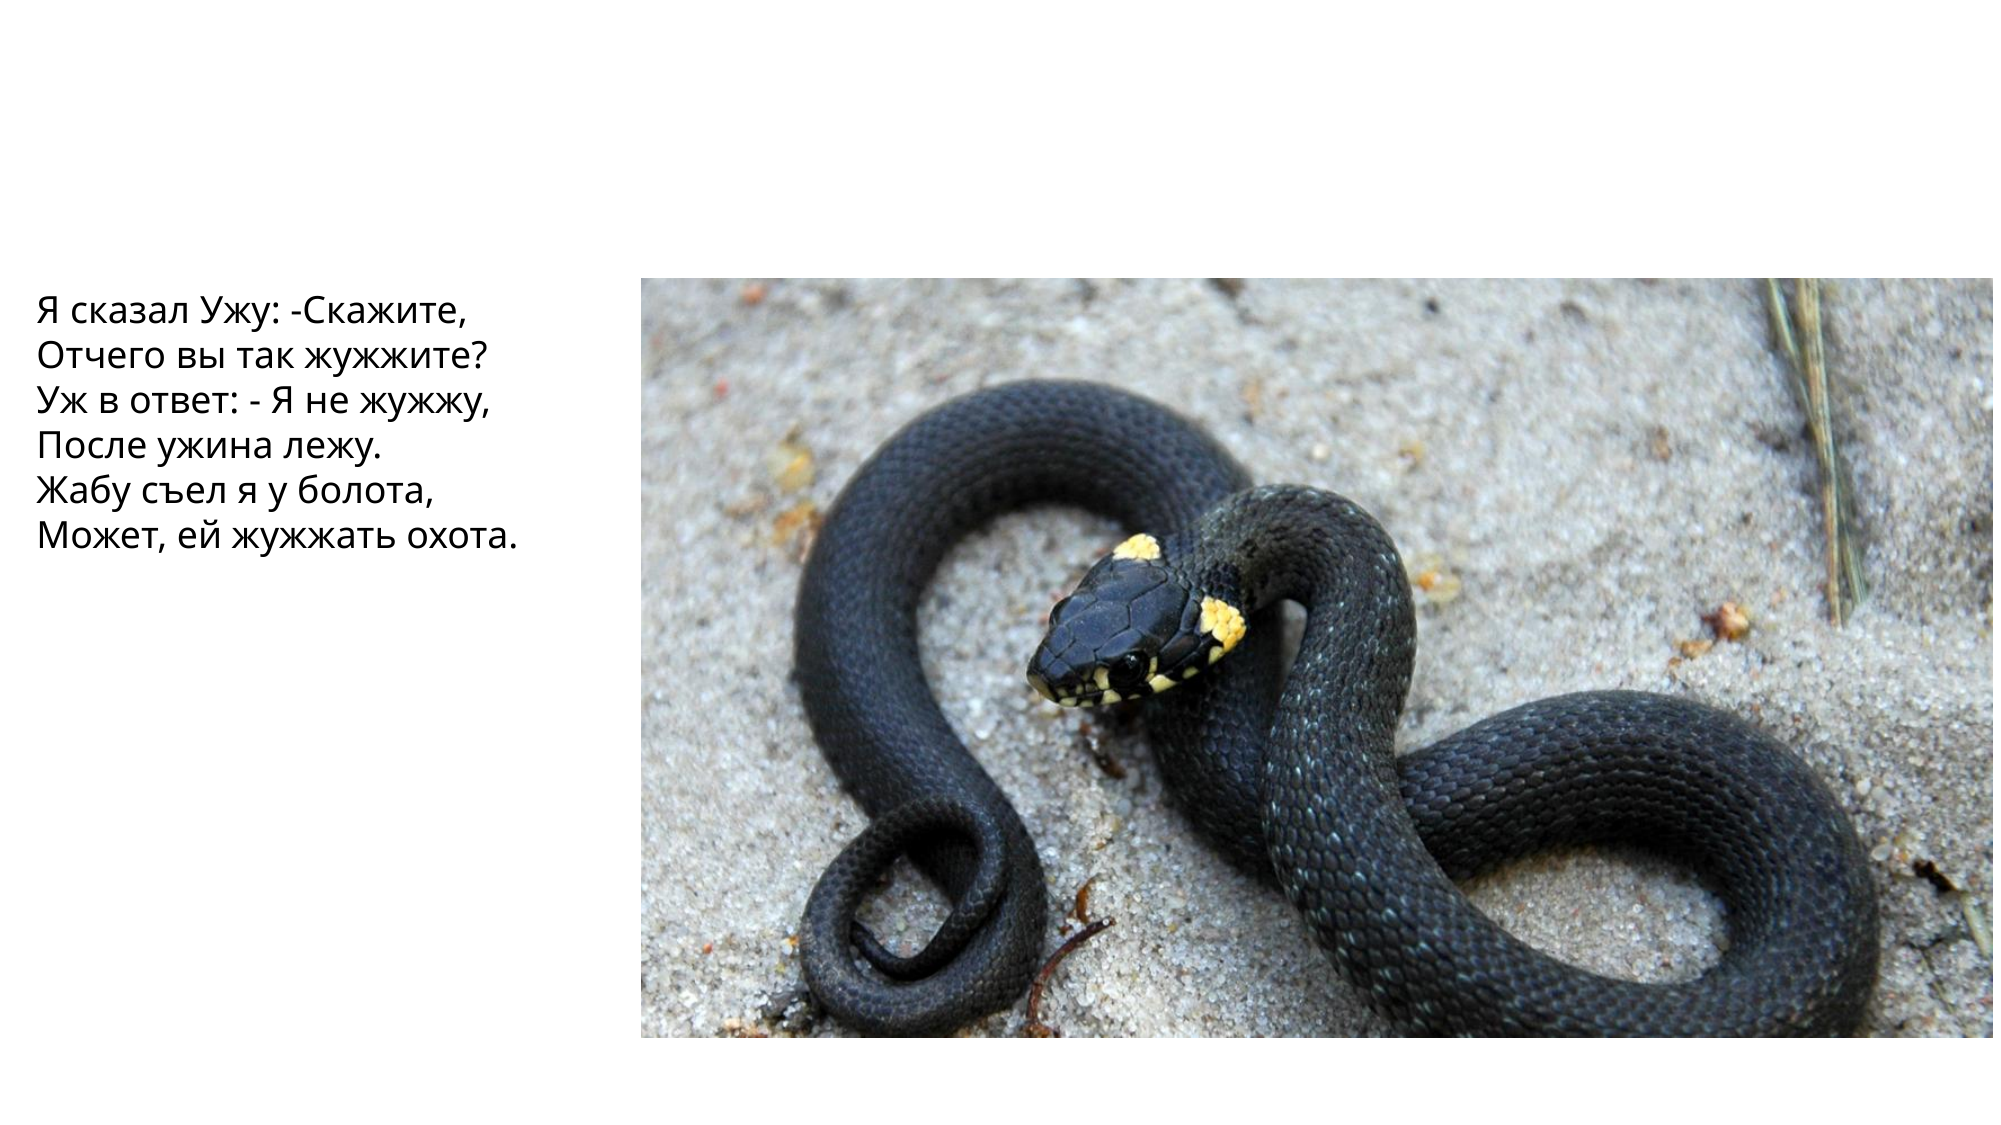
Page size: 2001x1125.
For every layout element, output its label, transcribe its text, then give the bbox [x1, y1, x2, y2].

picture [641, 278, 1993, 1039]
text_box Я сказал Ужу: -Скажите, Отчего вы так жужжите? Уж в ответ: - Я не жужжу, После ужина лежу. Жабу съел я у болота, Может, ей жужжать охота. [21, 278, 641, 563]
